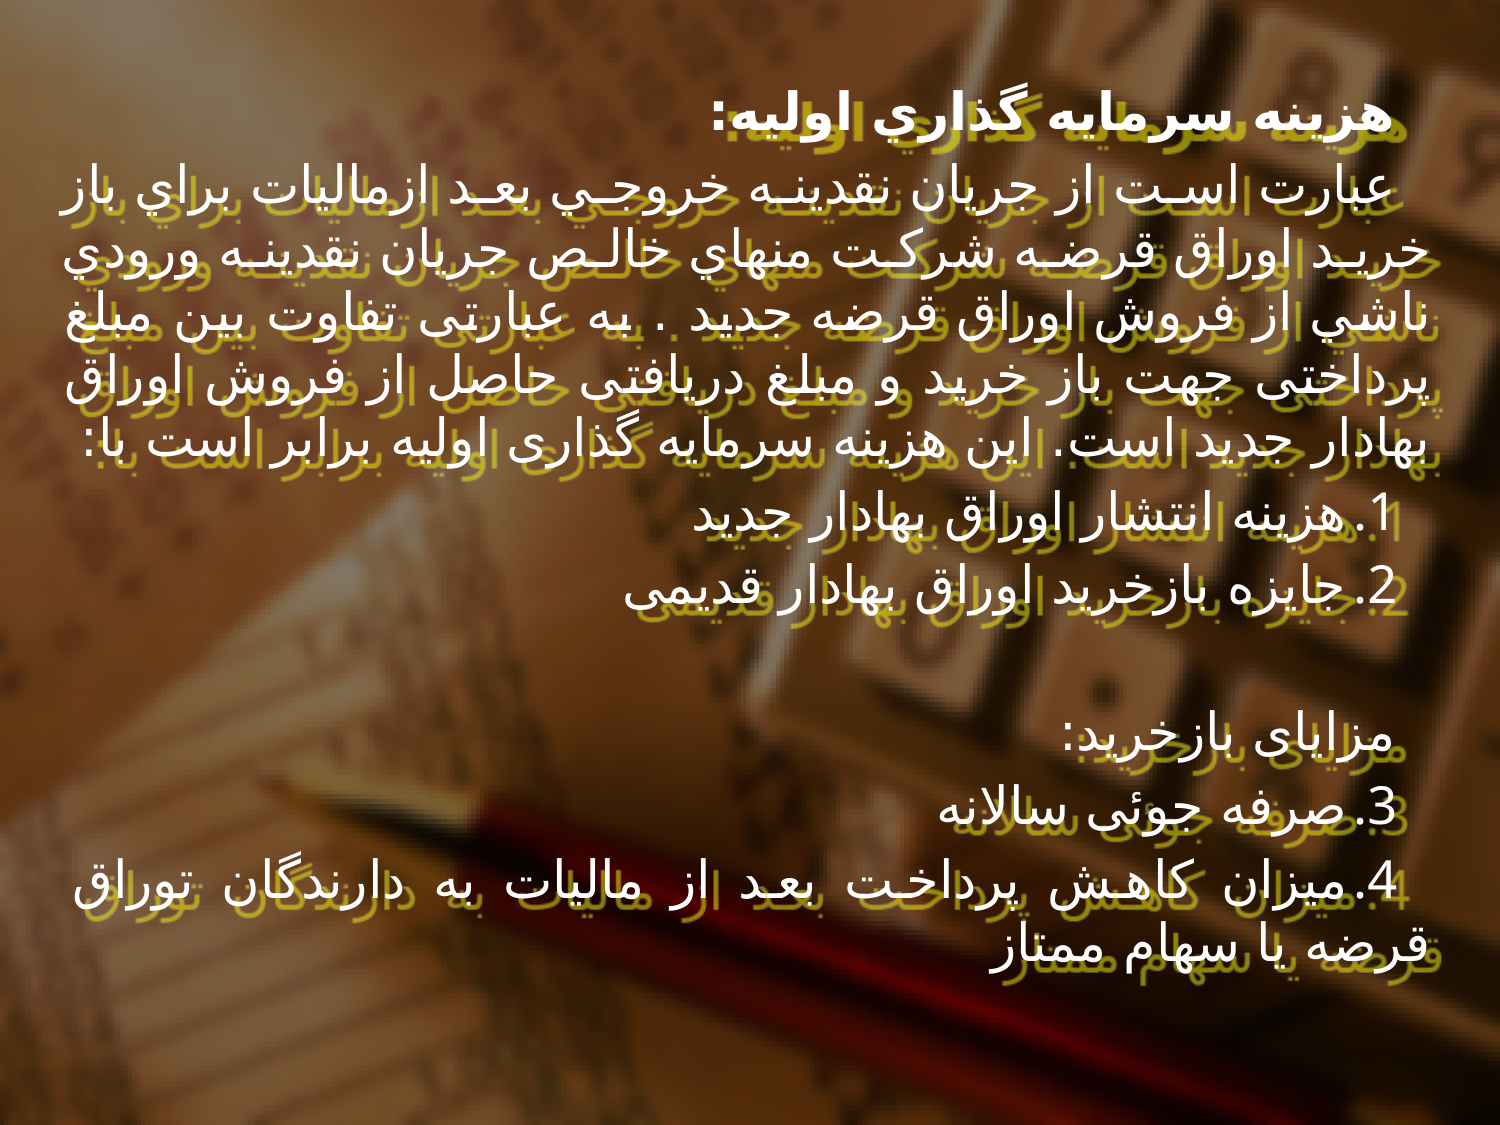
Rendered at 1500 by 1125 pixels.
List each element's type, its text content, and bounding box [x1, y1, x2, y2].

picture [0, 0, 1500, 1125]
list هزينه سرمايه گذاري اوليه: عبارت است از جريان نقدينه خروجي بعد ازماليات براي باز خريد اوراق قرضه شركت منهاي خالص جريان نقدينه ورودي ناشي از فروش اوراق قرضه جديد . به عبارتی تفاوت بین مبلغ پرداختی جهت باز خرید و مبلغ دریافتی حاصل از فروش اوراق بهادار جدید است. این هزینه سرمایه گذاری اولیه برابر است با: هزینه انتشار اوراق بهادار جدید جایزه بازخرید اوراق بهادار قدیمی مزایای بازخرید: صرفه جوئی سالانه میزان کاهش پرداخت بعد از مالیات به دارندگان توراق قرضه یا سهام ممتاز [46, 70, 1465, 1032]
